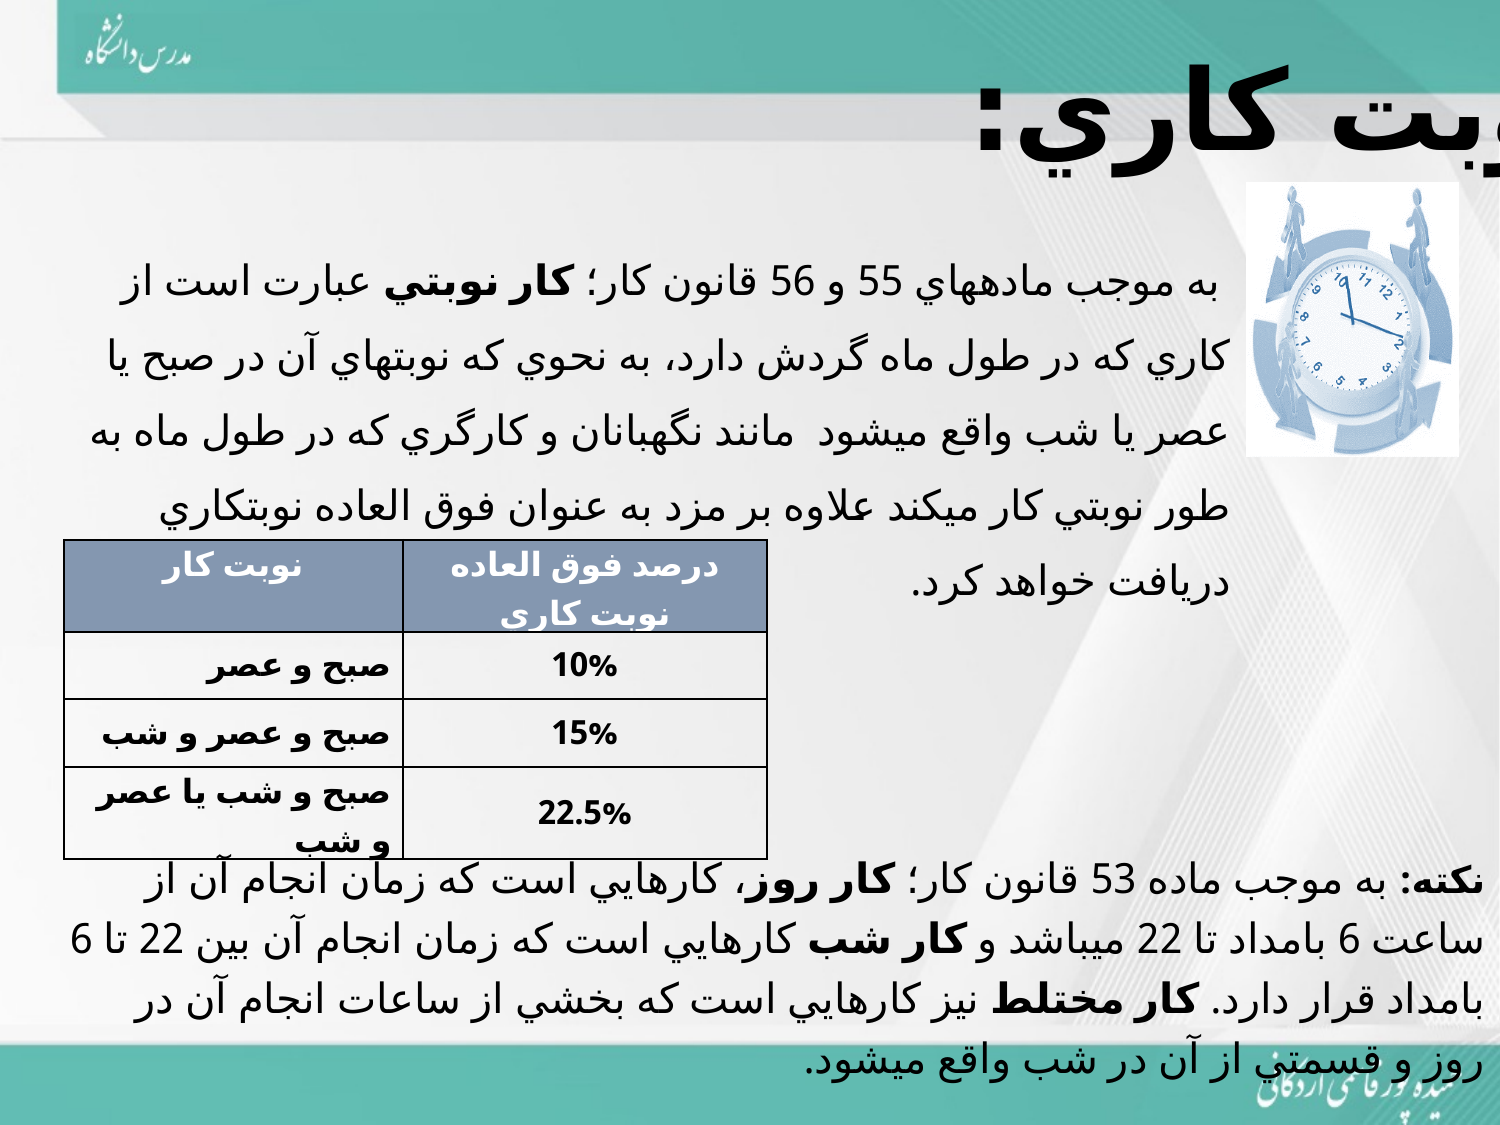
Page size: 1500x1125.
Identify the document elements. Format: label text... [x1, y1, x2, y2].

table_cell صبح و عصر و شب [65, 700, 402, 766]
table_header درصد فوق ­العاده نوبت ­کاري [404, 541, 766, 631]
text_box نکته: به موجب ماده 53 قانون کار؛ كار روز، كارهايي است كه زمان انجام آن از ساعت 6 بامداد تا 22 مي­باشد و كار شب كارهايي است كه زمان انجام آن بين 22 تا 6 بامداد قرار دارد. كار مختلط نيز كارهايي است كه بخشي از ساعات انجام آن در روز و قسمتي از آن در شب واقع مي­شود. [50, 834, 1500, 1089]
table_cell صبح و شب يا عصر و شب [65, 768, 402, 834]
table_cell 10% [404, 633, 766, 698]
table_cell صبح و عصر [65, 633, 402, 698]
picture [0, 0, 1500, 1125]
table_cell 22.5% [404, 768, 766, 834]
table_header نوبت کار [65, 541, 402, 631]
table_cell 15% [404, 700, 766, 766]
text_box نوبت کاري: [953, 30, 1500, 181]
text_box به موجب ماده­هاي 55 و 56 قانون کار؛ كار نوبتي عبارت است از كاري كه در طول ماه گردش دارد، به نحوي كه نوبت­هاي آن در صبح يا عصر يا شب واقع مي­شود مانند نگهبانان و كارگري كه در طول ماه به طور نوبتي كار مي­كند علاوه بر مزد به عنوان فوق العاده نوبت­كاري دريافت خواهد كرد. [41, 221, 1247, 612]
